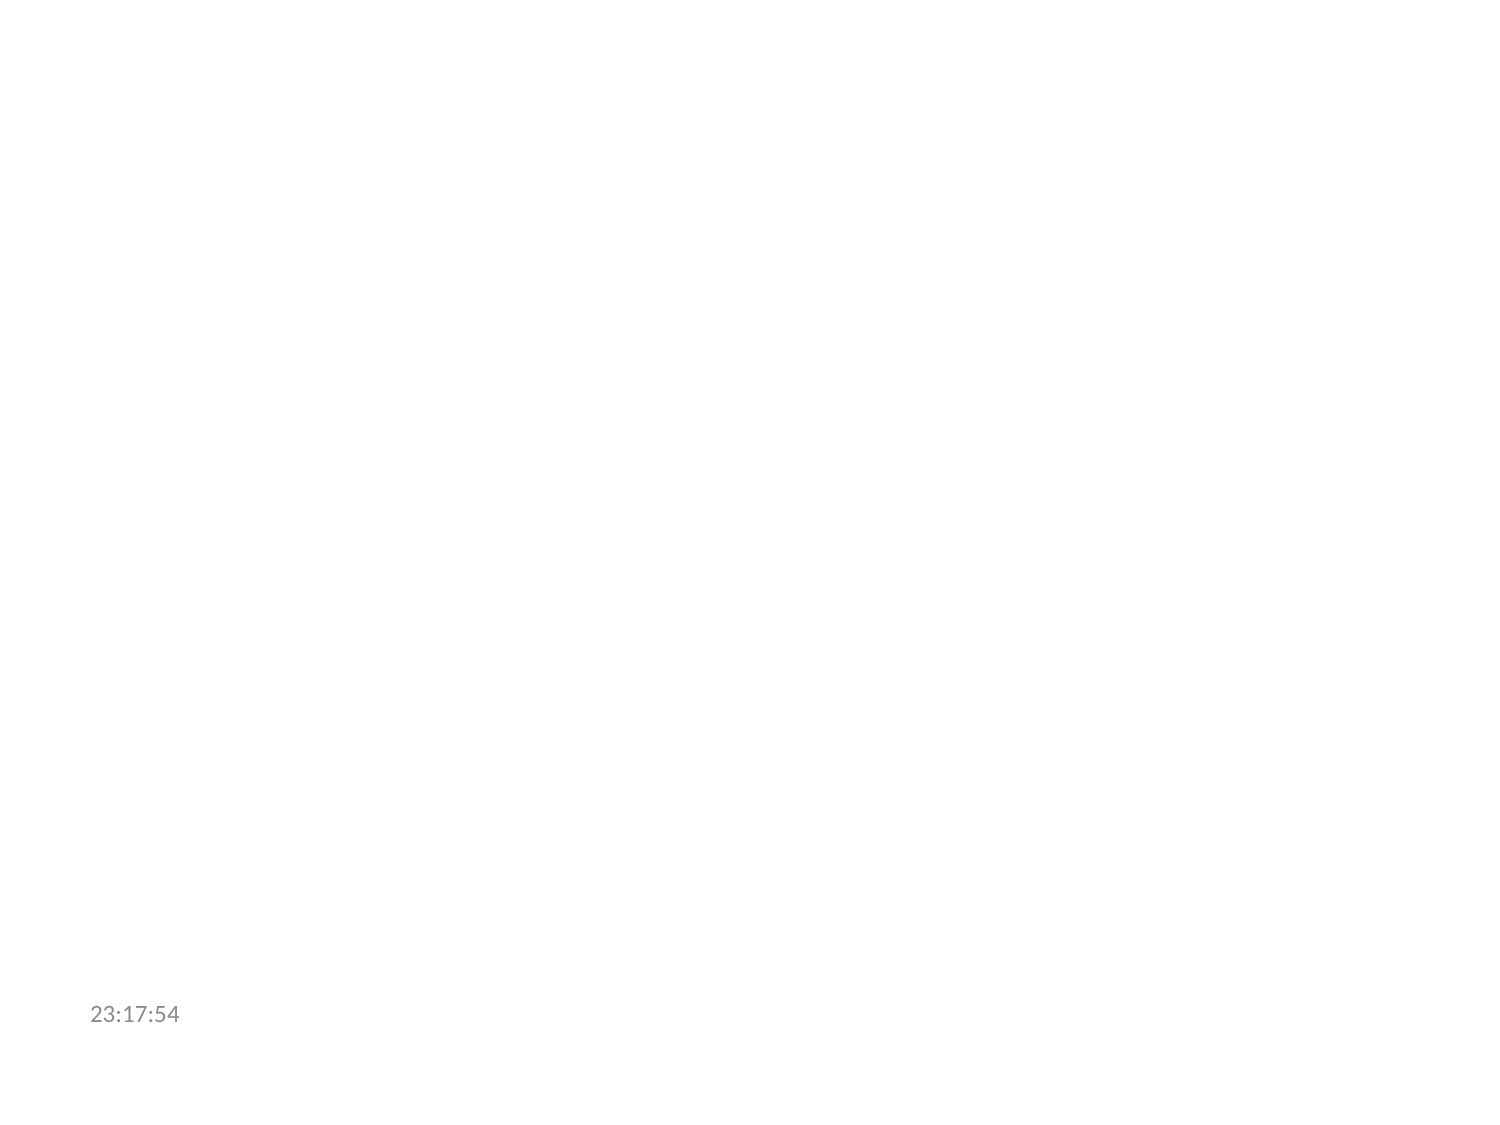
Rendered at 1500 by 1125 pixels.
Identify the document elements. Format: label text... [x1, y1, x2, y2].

text_box 15:35:09 [75, 982, 425, 1043]
